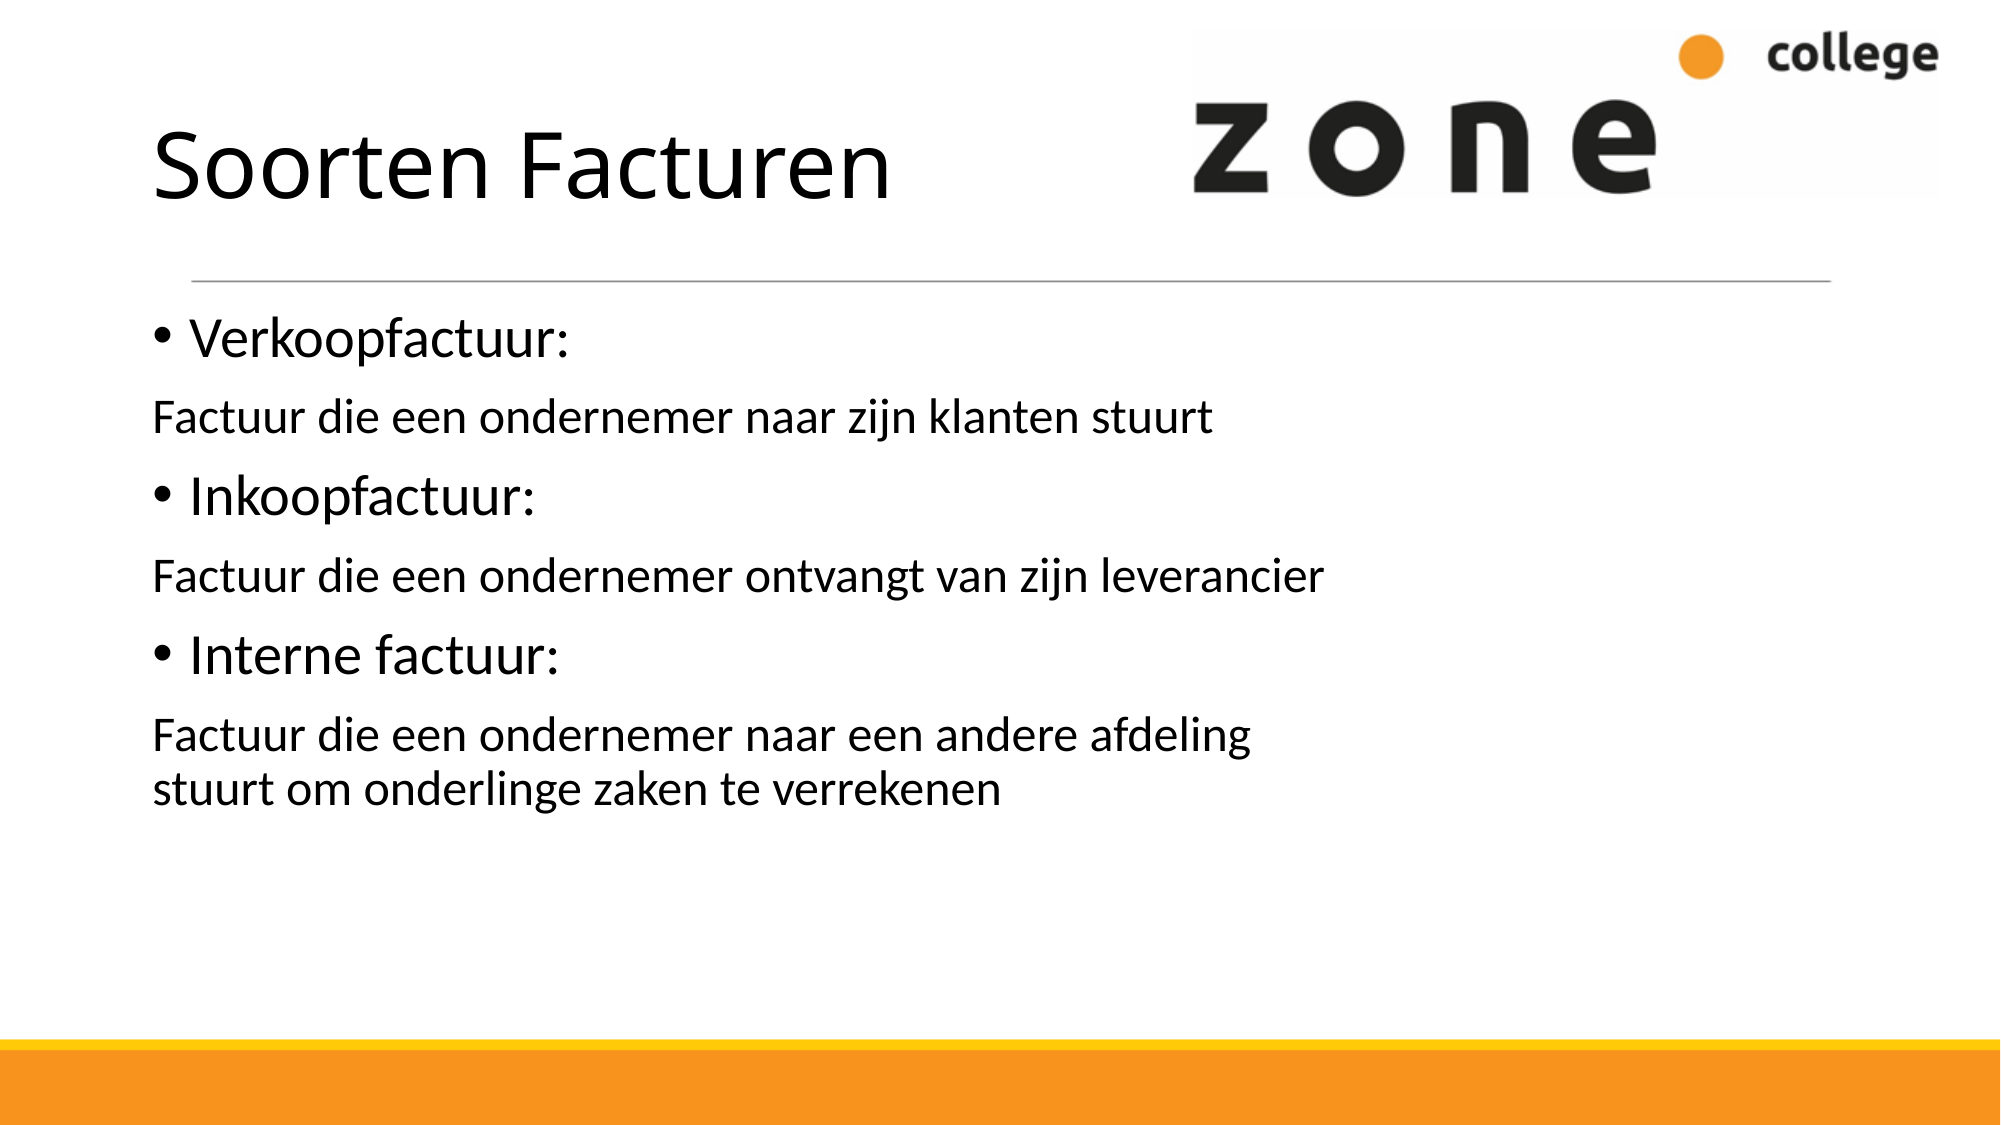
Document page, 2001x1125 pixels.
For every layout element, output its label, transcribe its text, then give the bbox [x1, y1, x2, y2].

title Soorten Facturen [137, 59, 1863, 278]
picture [0, 0, 2001, 1125]
list Verkoopfactuur: Factuur die een ondernemer naar zijn klanten stuurt Inkoopfactuur: Factuur die een ondernemer ontvangt van zijn leverancier Interne factuur: Factuur die een ondernemer naar een andere afdeling stuurt om onderlinge zaken te verrekenen [137, 299, 1361, 1014]
